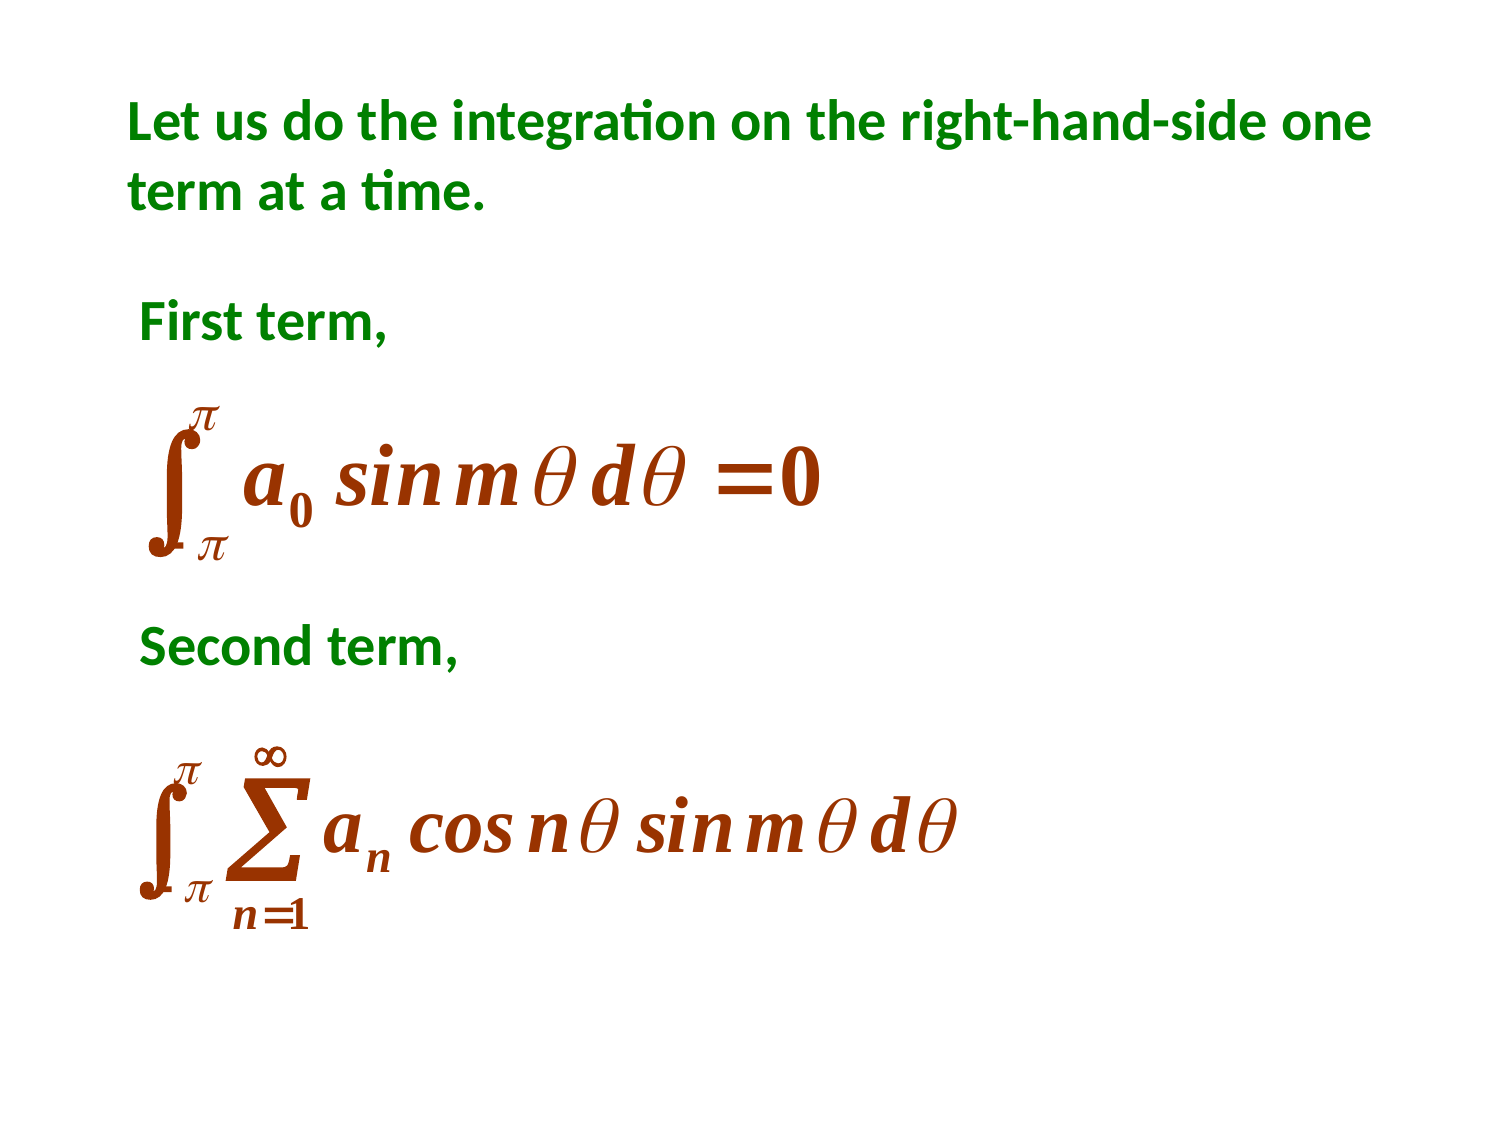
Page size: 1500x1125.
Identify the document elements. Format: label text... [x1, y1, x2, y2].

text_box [115, 599, 973, 942]
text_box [122, 274, 832, 574]
text_box Let us do the integration on the right-hand-side one term at a time. [112, 74, 1463, 230]
